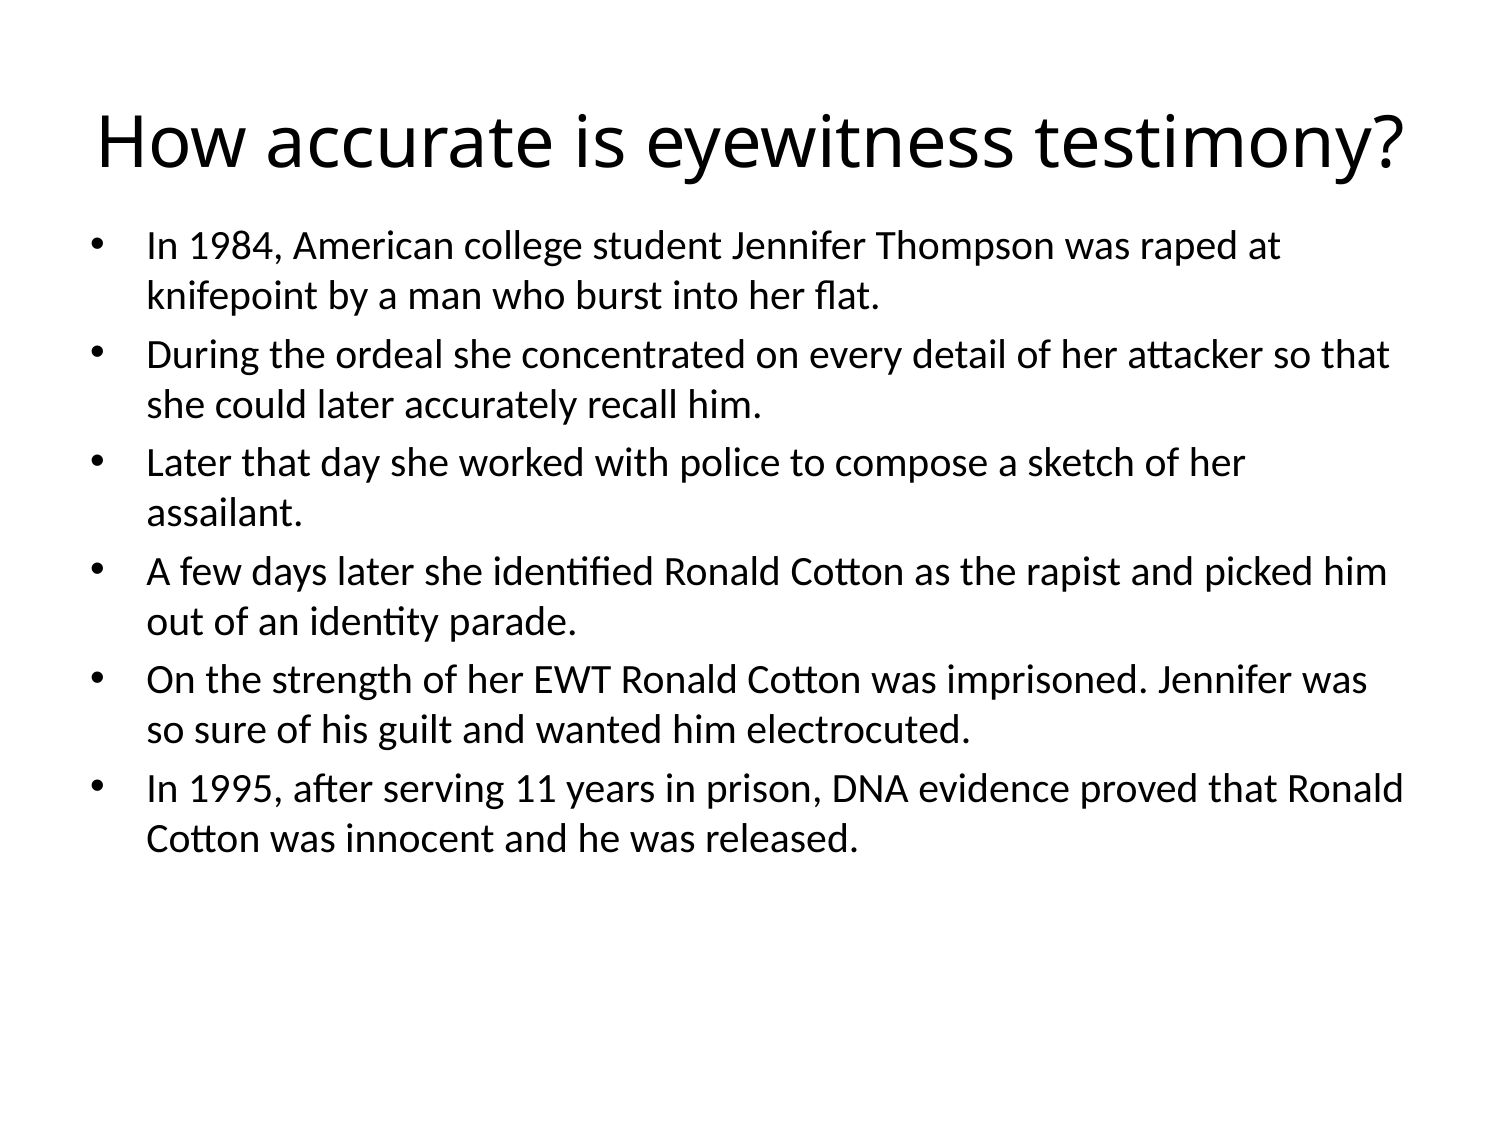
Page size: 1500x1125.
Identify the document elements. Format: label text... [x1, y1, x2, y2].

title How accurate is eyewitness testimony? [75, 45, 1425, 210]
list In 1984, American college student Jennifer Thompson was raped at knifepoint by a man who burst into her flat. During the ordeal she concentrated on every detail of her attacker so that she could later accurately recall him. Later that day she worked with police to compose a sketch of her assailant. A few days later she identified Ronald Cotton as the rapist and picked him out of an identity parade. On the strength of her EWT Ronald Cotton was imprisoned. Jennifer was so sure of his guilt and wanted him electrocuted. In 1995, after serving 11 years in prison, DNA evidence proved that Ronald Cotton was innocent and he was released. [75, 210, 1425, 1005]
